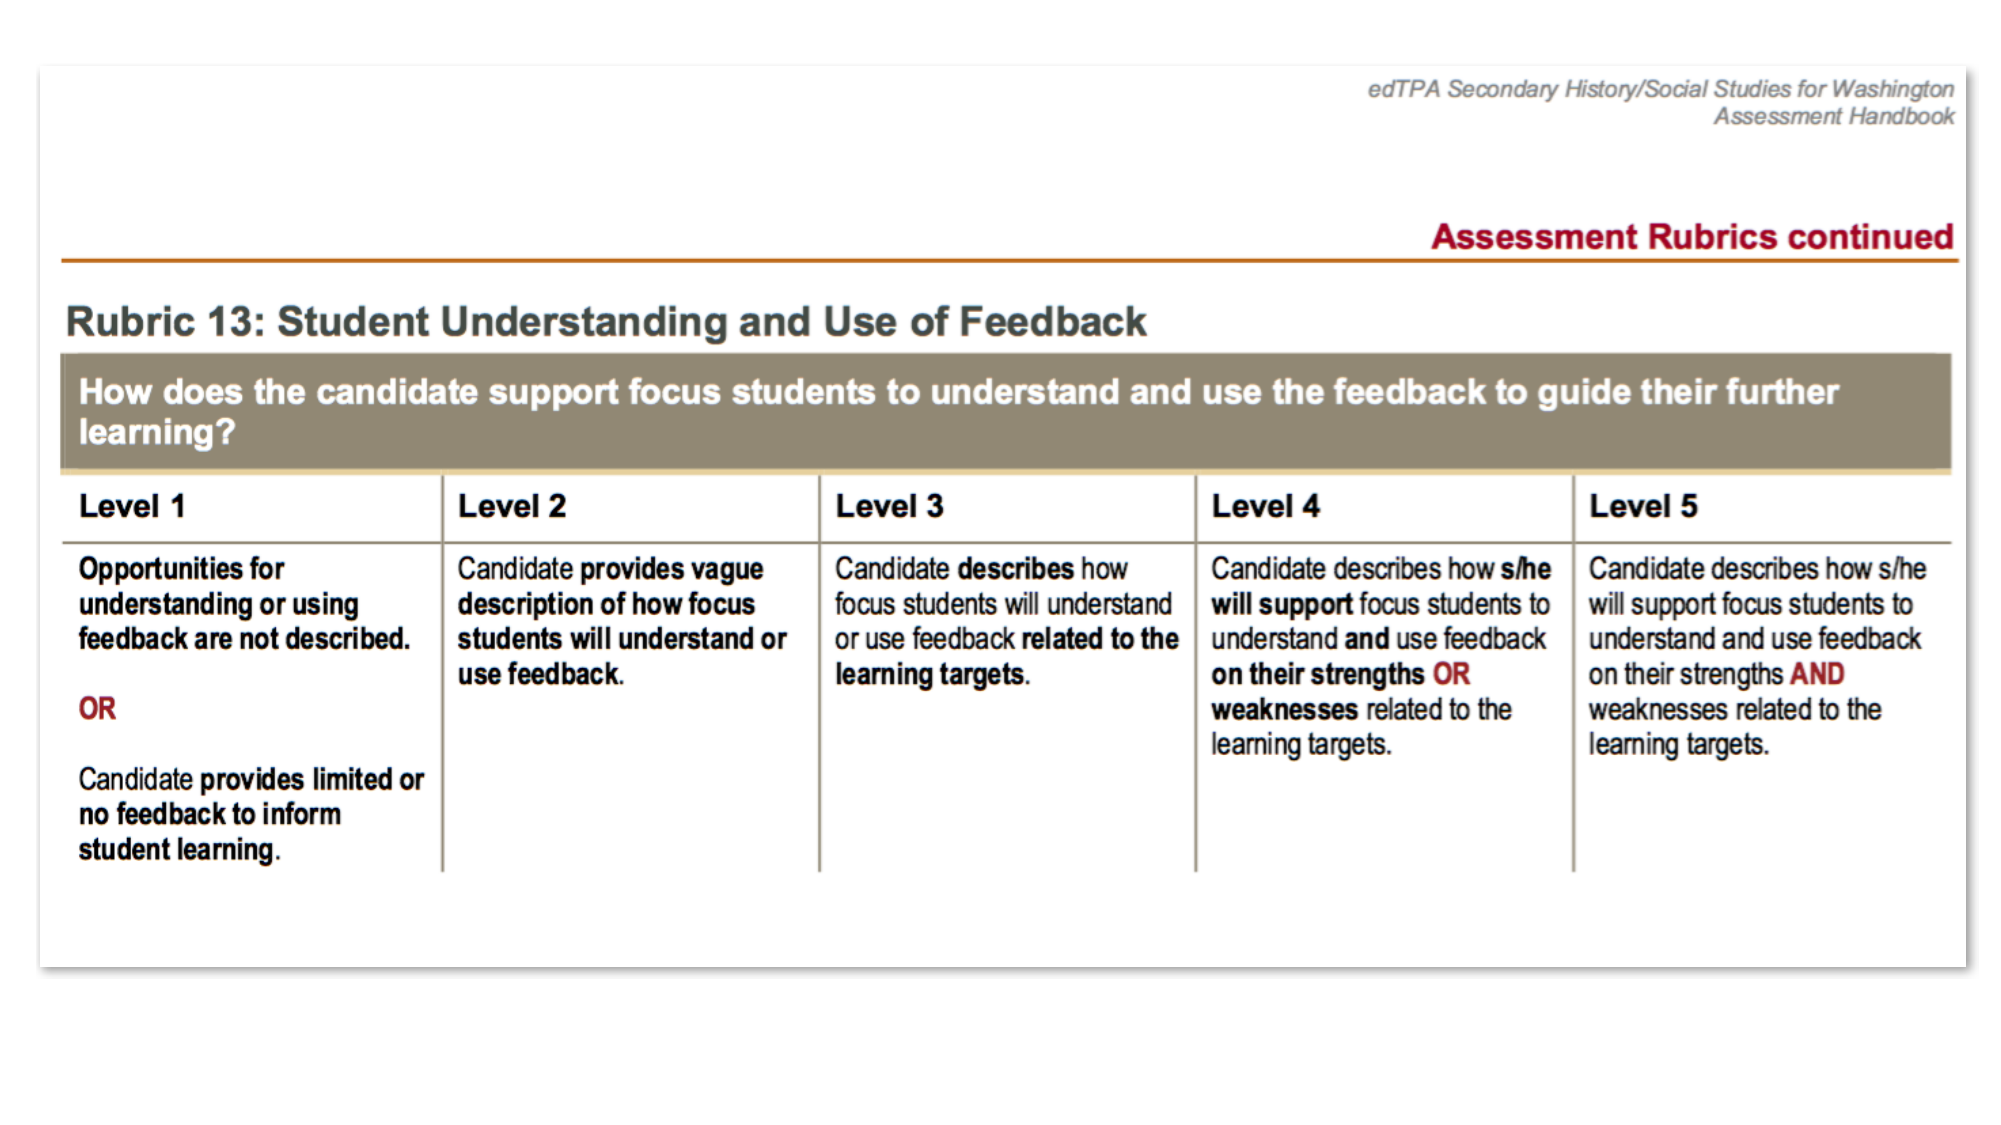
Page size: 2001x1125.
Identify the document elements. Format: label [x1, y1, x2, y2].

picture [40, 66, 1966, 967]
